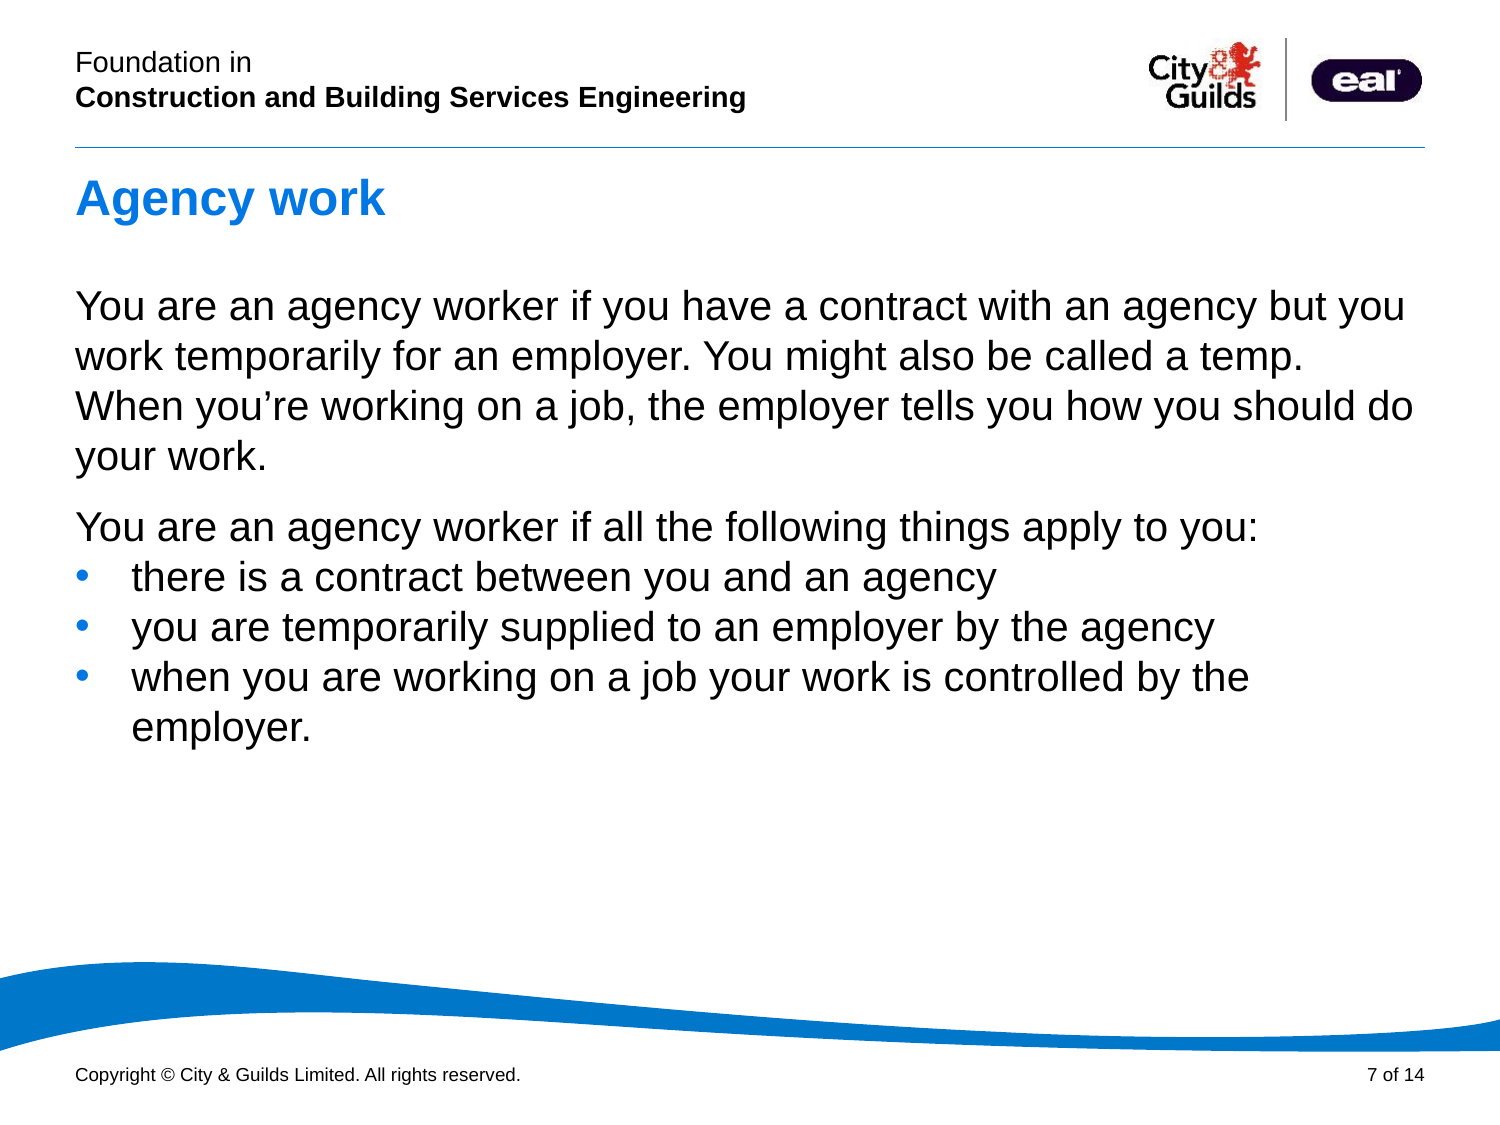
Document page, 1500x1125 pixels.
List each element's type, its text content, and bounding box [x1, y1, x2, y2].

picture [1149, 38, 1422, 121]
list You are an agency worker if you have a contract with an agency but you work temporarily for an employer. You might also be called a temp. When you’re working on a job, the employer tells you how you should do your work. You are an agency worker if all the following things apply to you: there is a contract between you and an agency you are temporarily supplied to an employer by the agency when you are working on a job your work is controlled by the employer. [74, 278, 1426, 1087]
title Agency work [74, 165, 1426, 229]
